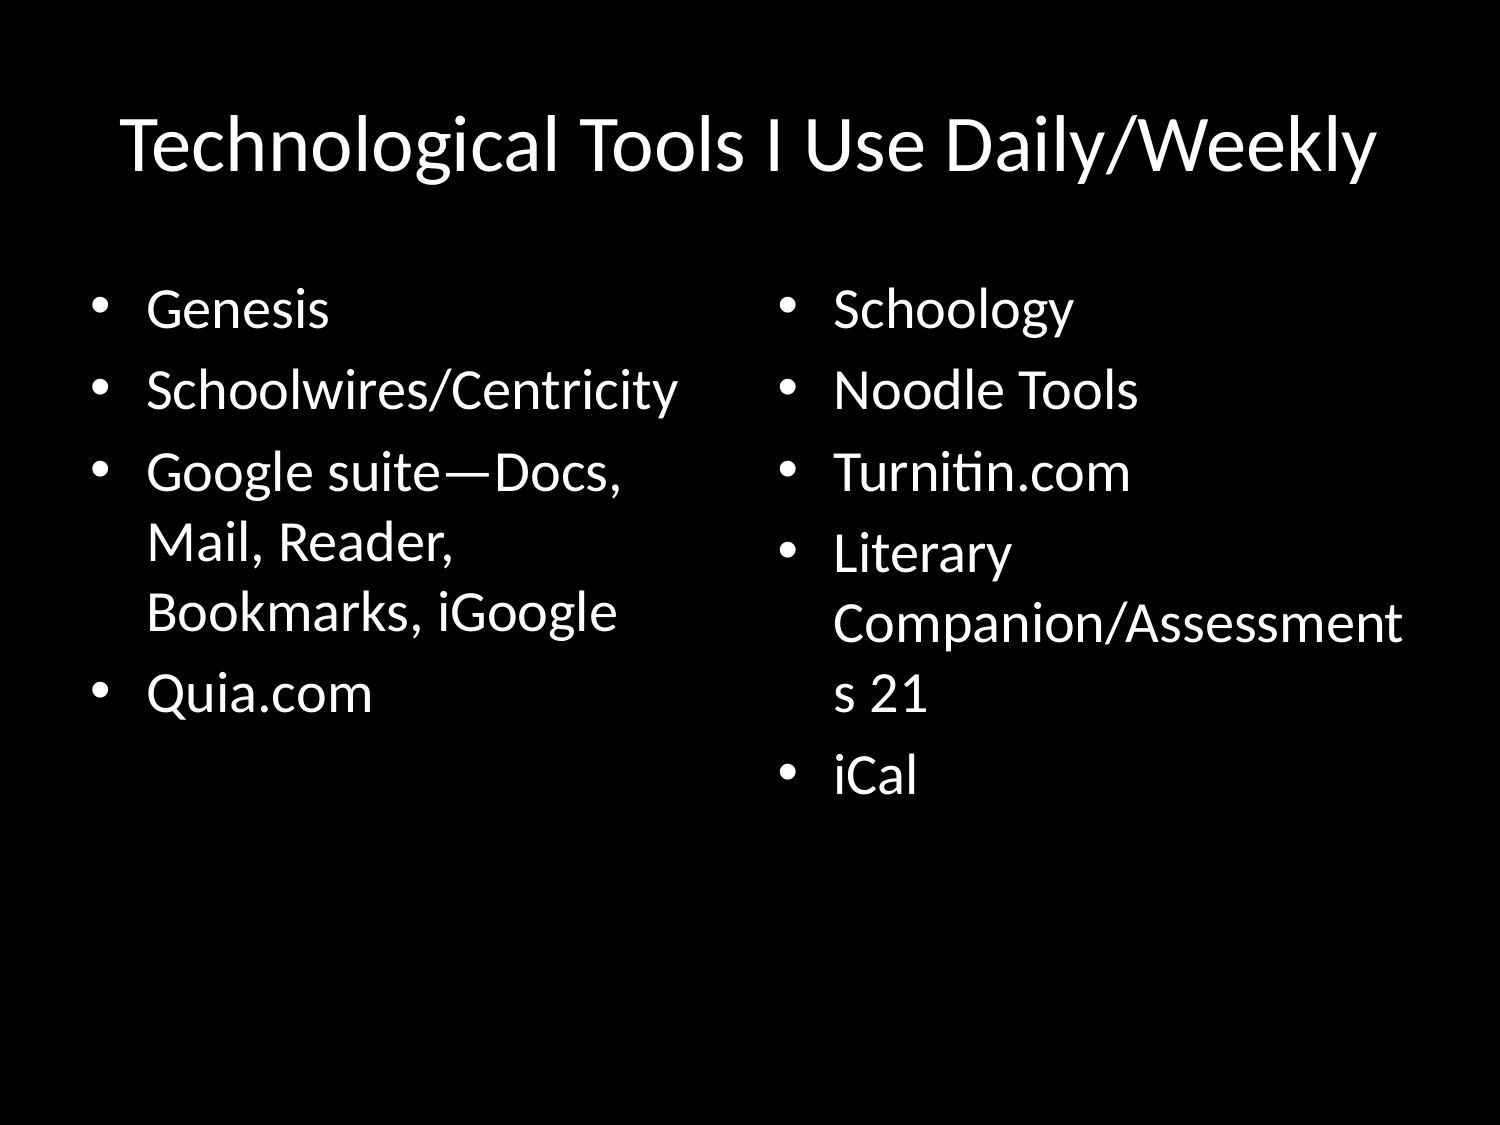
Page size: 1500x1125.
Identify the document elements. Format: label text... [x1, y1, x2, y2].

title Technological Tools I Use Daily/Weekly [75, 45, 1425, 233]
list Schoology Noodle Tools Turnitin.com Literary Companion/Assessments 21 iCal [762, 262, 1425, 1005]
list Genesis Schoolwires/Centricity Google suite—Docs, Mail, Reader, Bookmarks, iGoogle Quia.com [75, 262, 738, 1005]
